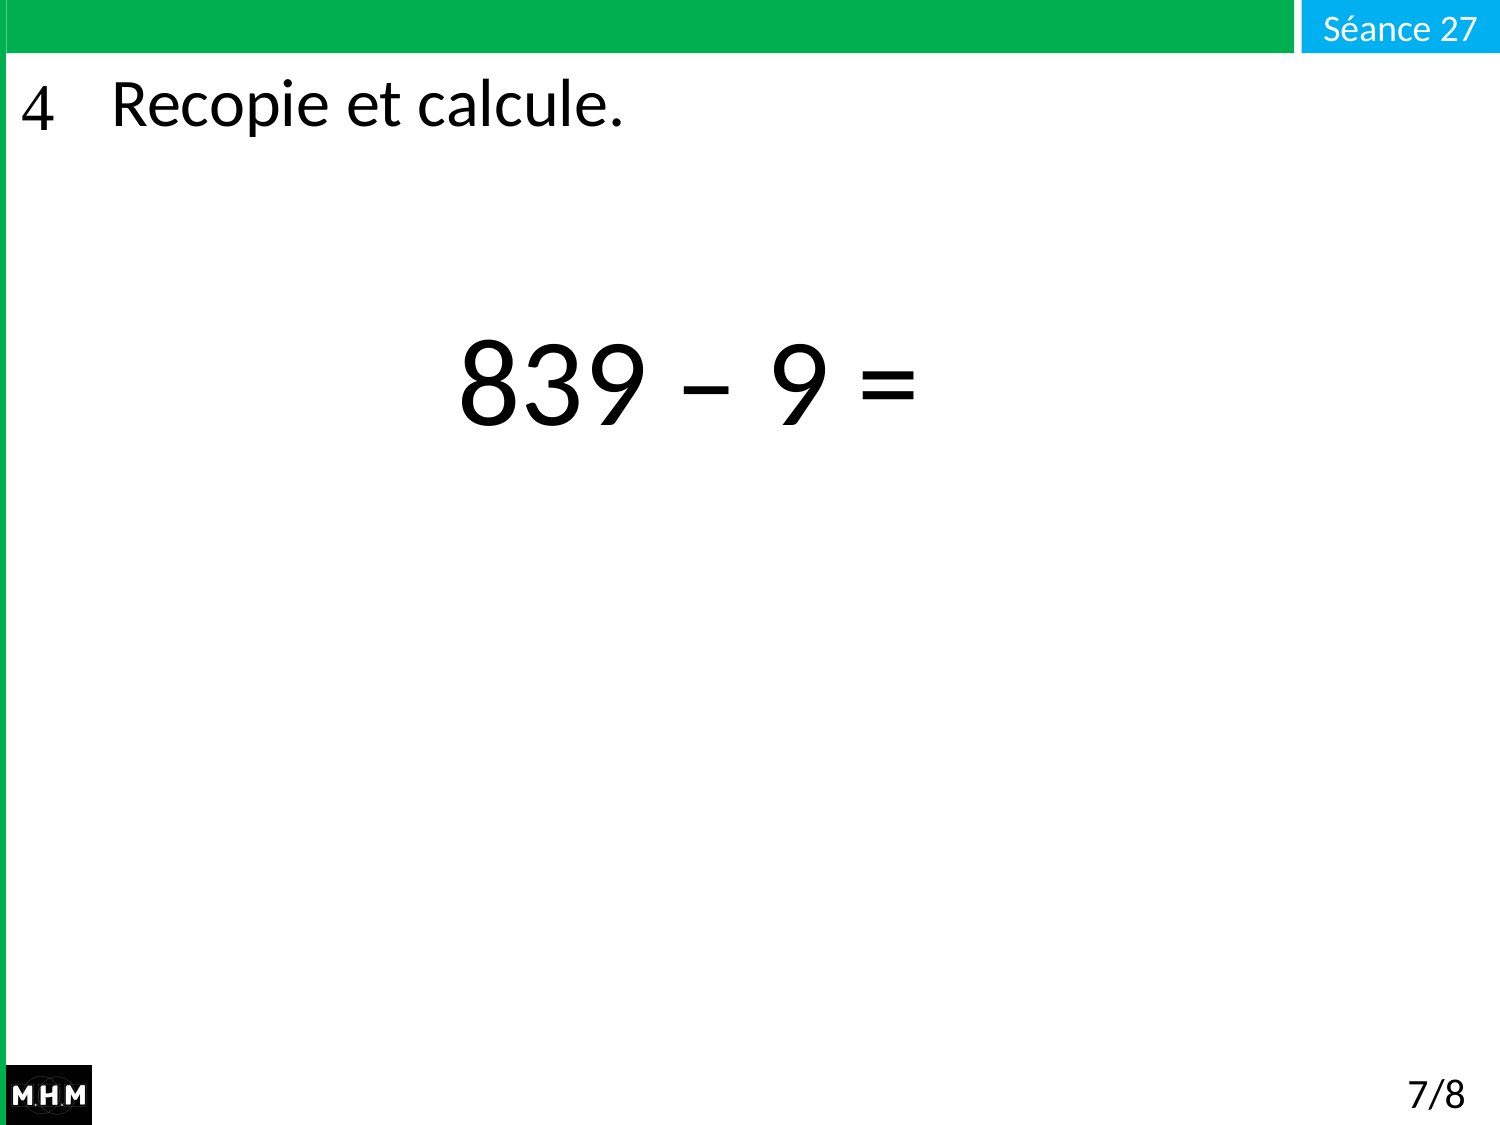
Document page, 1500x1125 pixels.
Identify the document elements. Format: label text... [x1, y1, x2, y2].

title Recopie et calcule. [96, 60, 1391, 150]
picture [6, 1065, 92, 1125]
list 7/8 [1373, 1064, 1500, 1125]
text_box 839 – 9 = [442, 292, 1243, 458]
